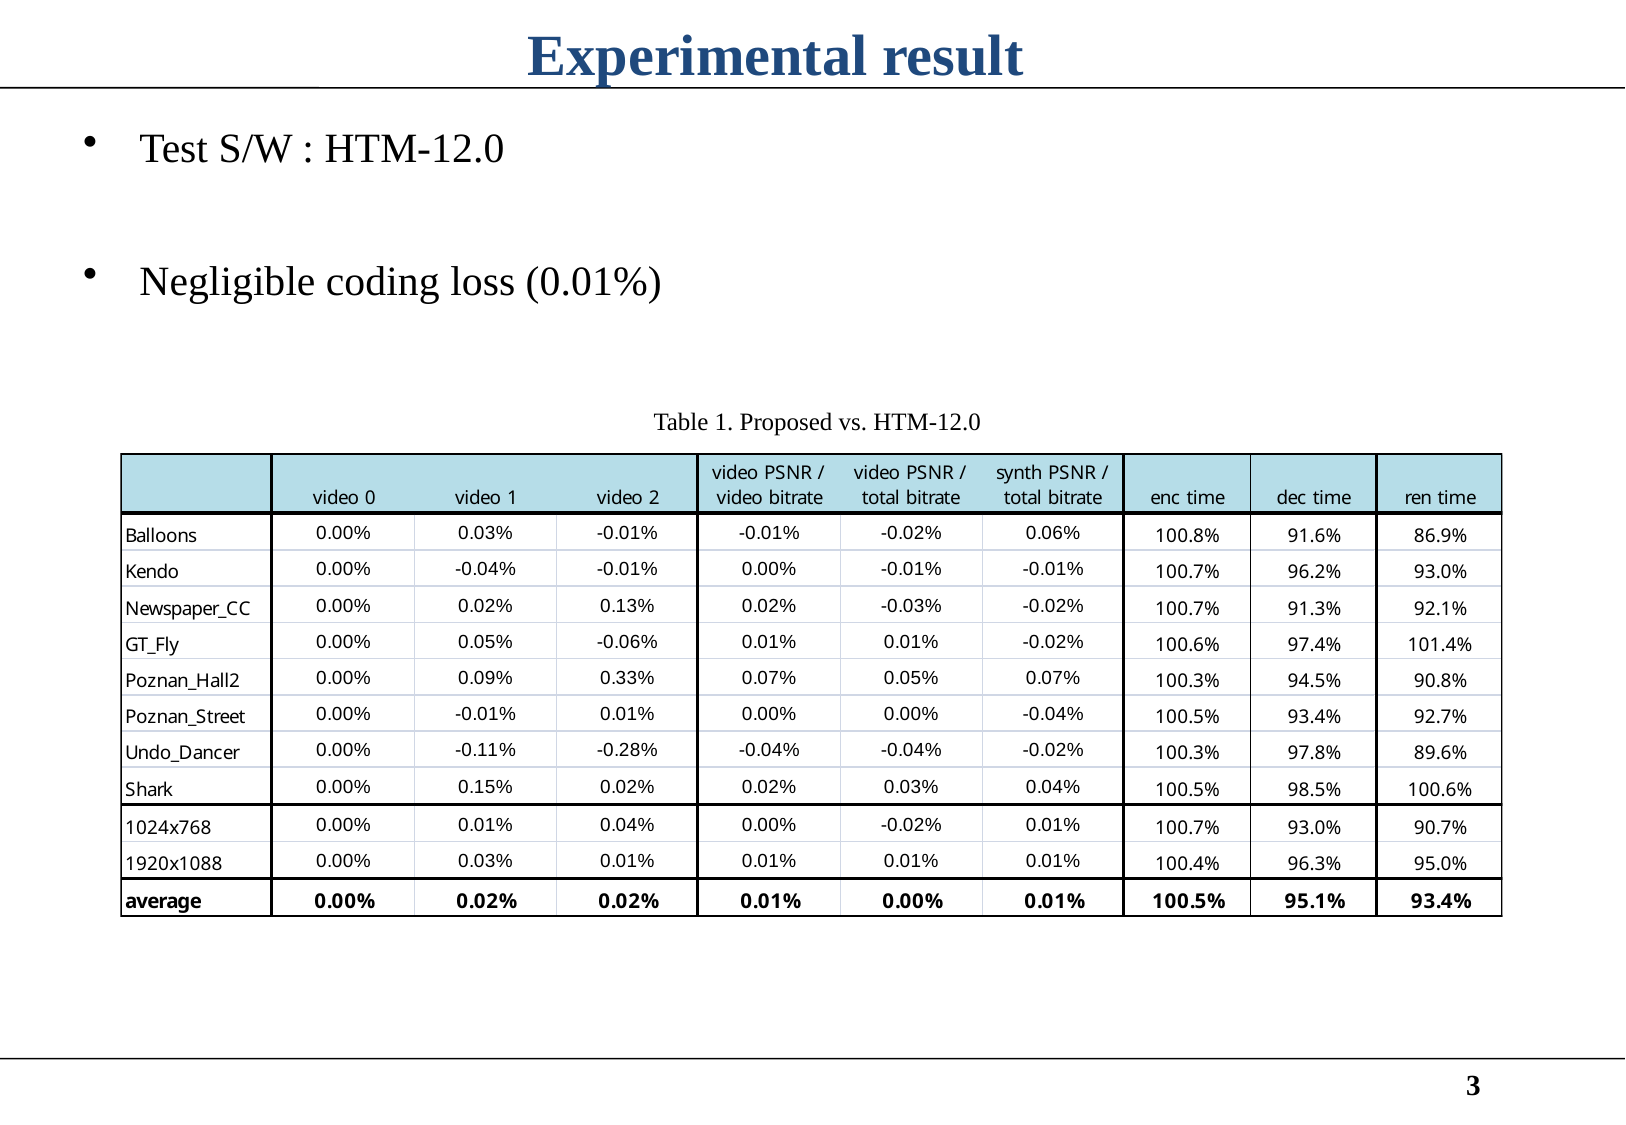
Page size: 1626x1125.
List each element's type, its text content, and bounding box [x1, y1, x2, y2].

slide_number 3 [1403, 1058, 1544, 1106]
title Experimental result [68, 9, 1484, 94]
picture [120, 452, 1505, 919]
list Test S/W : HTM-12.0 Negligible coding loss (0.01%) [68, 113, 1544, 1005]
text_box Table 1. Proposed vs. HTM-12.0 [638, 398, 997, 444]
